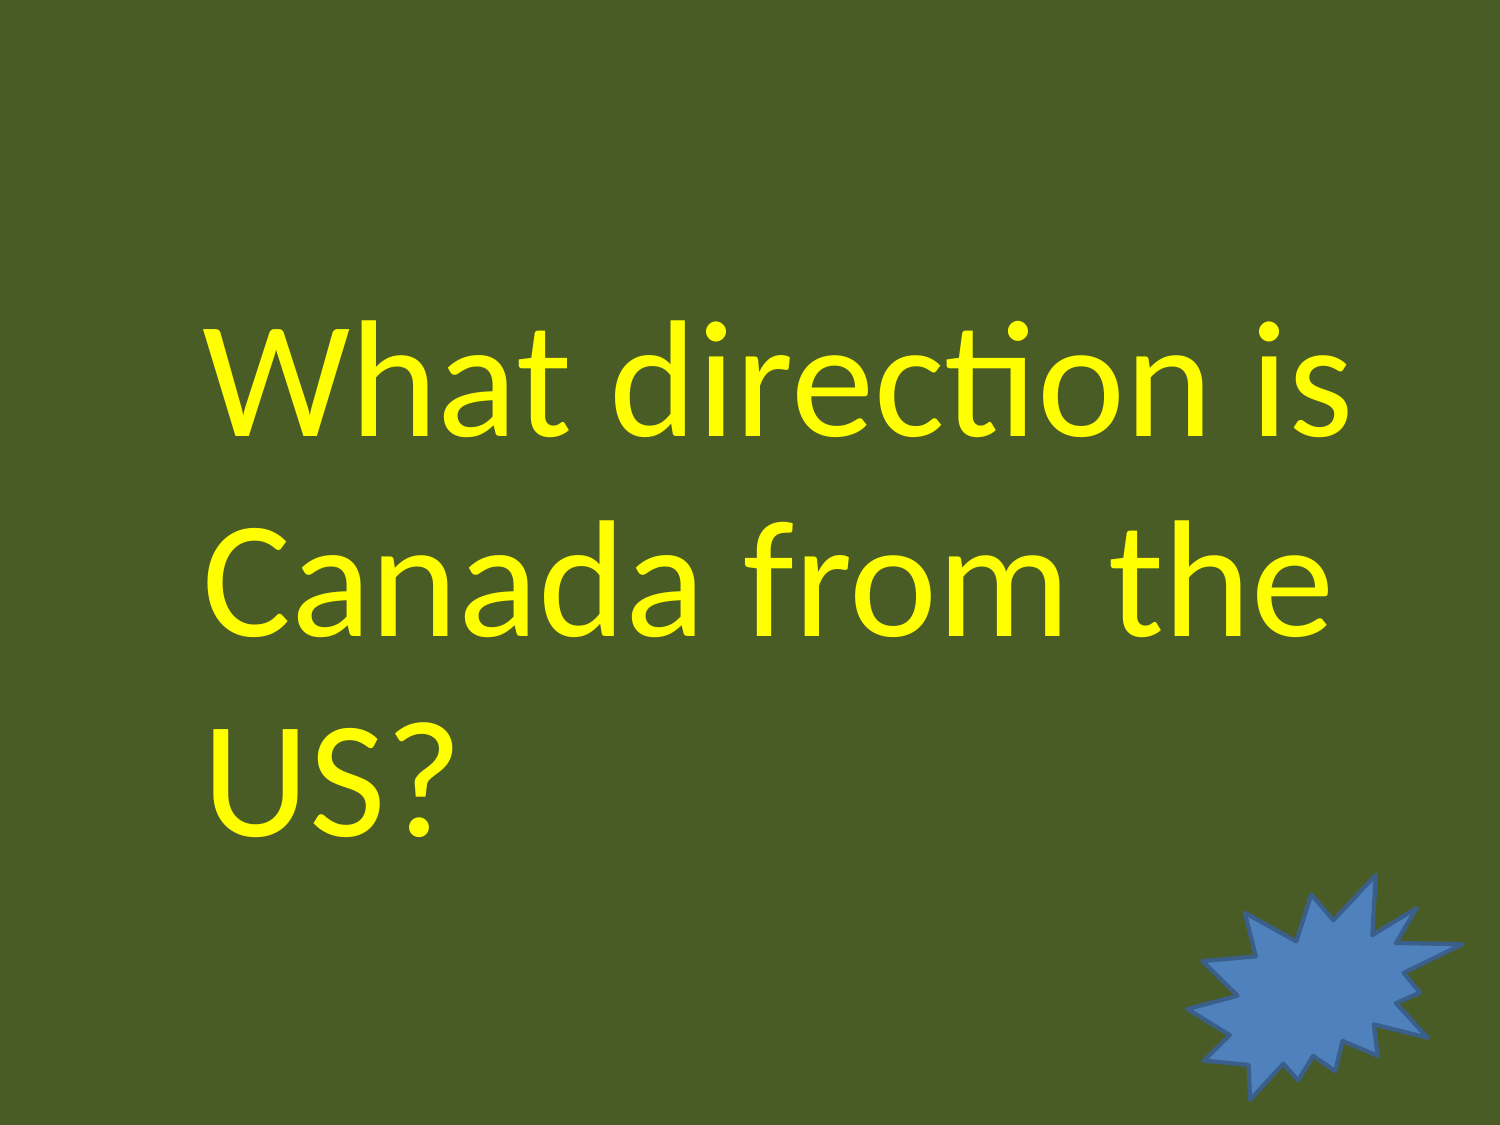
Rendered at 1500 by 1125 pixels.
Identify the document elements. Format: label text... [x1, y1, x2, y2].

text_box What direction is Canada from the US? [187, 262, 1375, 878]
text_box [1185, 873, 1465, 1102]
